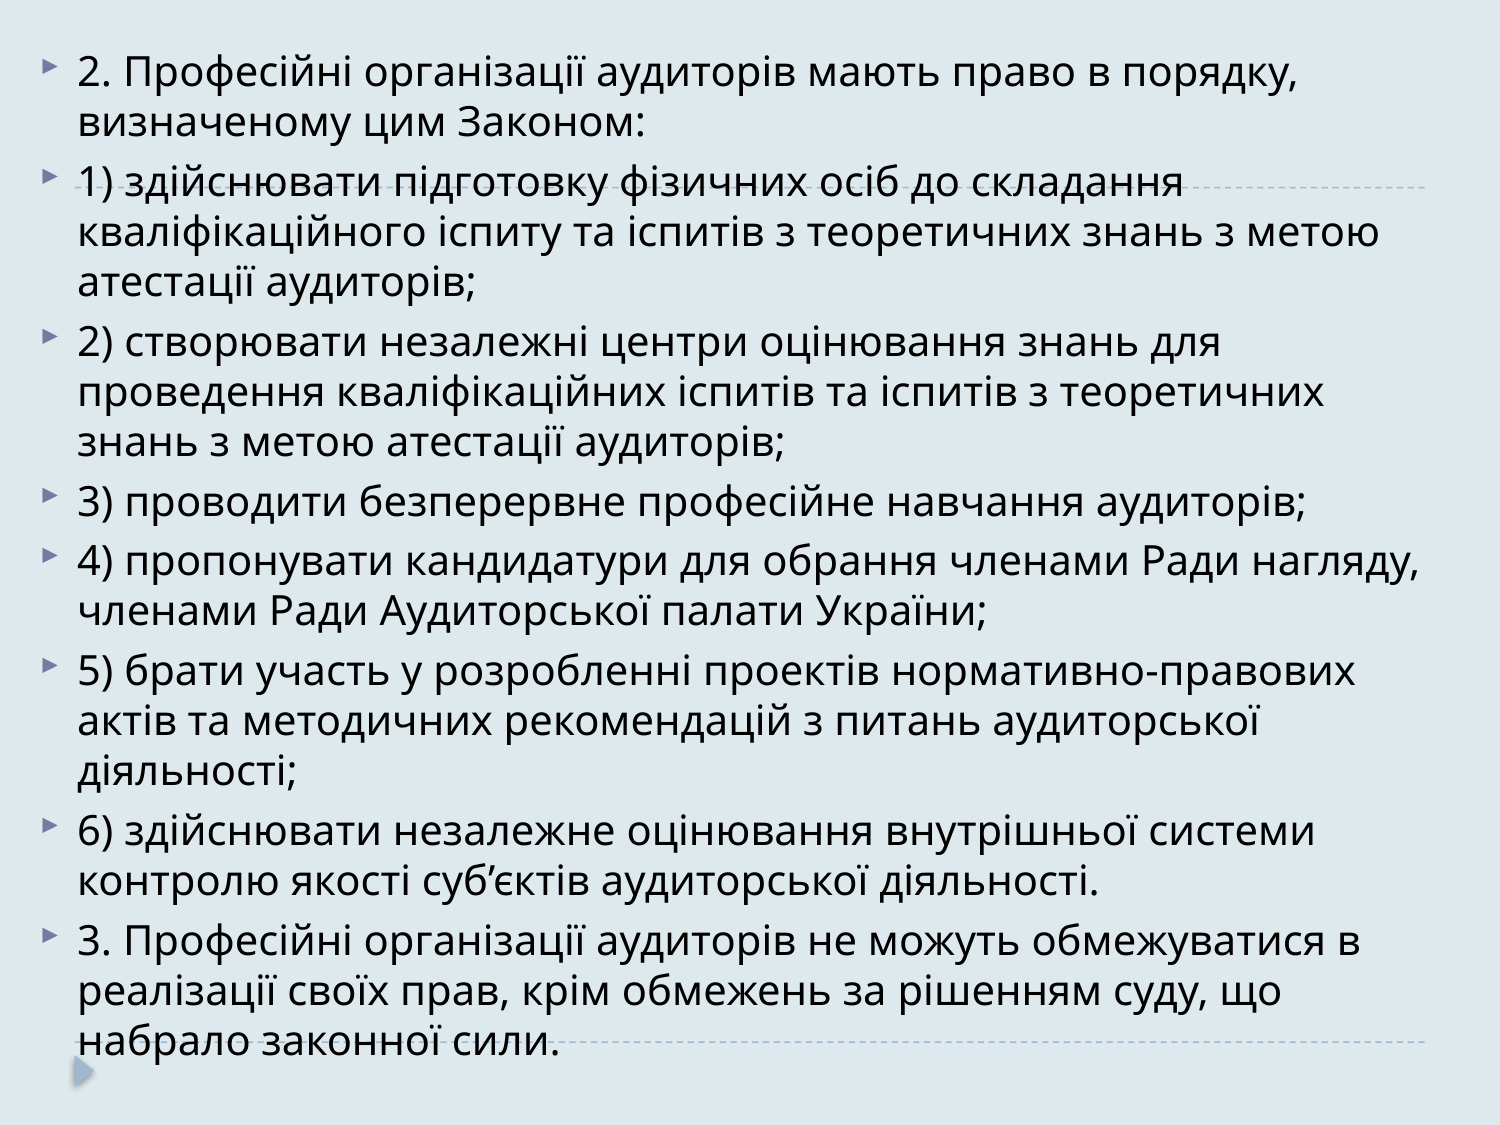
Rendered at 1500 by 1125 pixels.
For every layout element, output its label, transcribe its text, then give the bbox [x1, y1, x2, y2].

list 2. Професійні організації аудиторів мають право в порядку, визначеному цим Законом: 1) здійснювати підготовку фізичних осіб до складання кваліфікаційного іспиту та іспитів з теоретичних знань з метою атестації аудиторів; 2) створювати незалежні центри оцінювання знань для проведення кваліфікаційних іспитів та іспитів з теоретичних знань з метою атестації аудиторів; 3) проводити безперервне професійне навчання аудиторів; 4) пропонувати кандидатури для обрання членами Ради нагляду, членами Ради Аудиторської палати України; 5) брати участь у розробленні проектів нормативно-правових актів та методичних рекомендацій з питань аудиторської діяльності; 6) здійснювати незалежне оцінювання внутрішньої системи контролю якості суб’єктів аудиторської діяльності. 3. Професійні організації аудиторів не можуть обмежуватися в реалізації своїх прав, крім обмежень за рішенням суду, що набрало законної сили. [24, 37, 1463, 1075]
